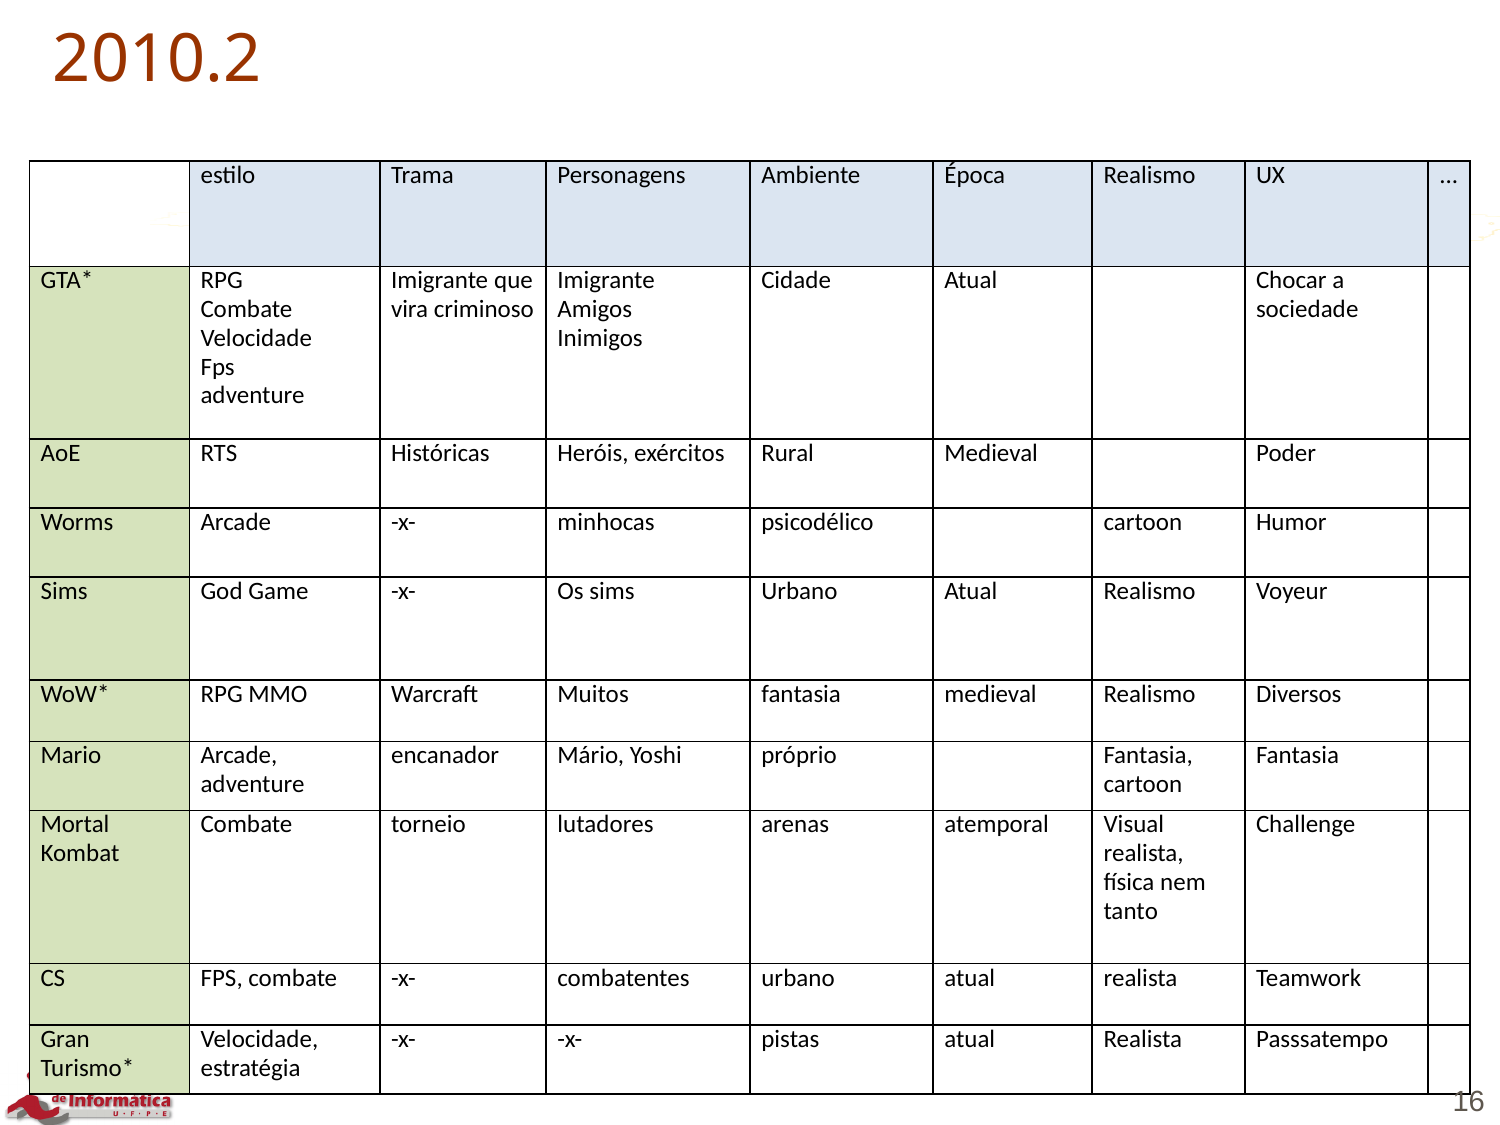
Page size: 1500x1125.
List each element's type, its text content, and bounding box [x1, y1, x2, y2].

table_cell Atual [934, 267, 1091, 438]
table_cell Humor [1246, 509, 1427, 576]
table_cell cartoon [1093, 509, 1244, 576]
table_cell [934, 509, 1091, 576]
table_cell próprio [751, 742, 932, 810]
table_cell fantasia [751, 681, 932, 741]
table_cell -x- [381, 1026, 545, 1093]
table_cell GTA* [30, 267, 189, 438]
table_cell [1429, 964, 1469, 1024]
table_cell Velocidade, estratégia [190, 1026, 379, 1093]
table_header [30, 162, 189, 266]
table_cell -x- [547, 1026, 749, 1093]
table_cell [1429, 1026, 1469, 1049]
table_cell [1093, 440, 1244, 507]
table_cell God Game [190, 578, 379, 679]
table_cell Challenge [1246, 811, 1427, 963]
table_header Trama [381, 162, 545, 266]
table_cell Medieval [934, 440, 1091, 507]
slide_number 16 [1187, 1049, 1500, 1125]
table_cell Históricas [381, 440, 545, 507]
table_cell RTS [190, 440, 379, 507]
table_cell [1429, 440, 1469, 507]
table_cell Combate [190, 811, 379, 963]
table_cell atual [934, 1026, 1091, 1093]
table_cell Atual [934, 578, 1091, 679]
table_cell [1429, 267, 1469, 438]
table_cell [1429, 578, 1469, 679]
table_cell Muitos [547, 681, 749, 741]
table_header UX [1246, 162, 1427, 266]
table_cell Imigrante que vira criminoso [381, 267, 545, 438]
table_cell medieval [934, 681, 1091, 741]
table_cell torneio [381, 811, 545, 963]
table_cell atemporal [934, 811, 1091, 963]
table_cell AoE [30, 440, 189, 507]
table_cell encanador [381, 742, 545, 810]
table_cell Fantasia, cartoon [1093, 742, 1244, 810]
table_header Época [934, 162, 1091, 266]
table_cell [1429, 681, 1469, 741]
table_cell Mario [30, 742, 189, 810]
table_header Ambiente [751, 162, 932, 266]
table_cell CS [30, 964, 189, 1024]
table_cell Rural [751, 440, 932, 507]
table_cell Cidade [751, 267, 932, 438]
table_cell atual [934, 964, 1091, 1024]
table_cell [1429, 742, 1469, 810]
table_cell Heróis, exércitos [547, 440, 749, 507]
table_cell urbano [751, 964, 932, 1024]
table_cell Warcraft [381, 681, 545, 741]
table_cell arenas [751, 811, 932, 963]
table_cell [1093, 267, 1244, 438]
table_cell Fantasia [1246, 742, 1427, 810]
table_header Personagens [547, 162, 749, 266]
table_cell Realismo [1093, 578, 1244, 679]
table_cell Imigrante Amigos Inimigos [547, 267, 749, 438]
table_cell realista [1093, 964, 1244, 1024]
table_cell Mário, Yoshi [547, 742, 749, 810]
table_cell Arcade, adventure [190, 742, 379, 810]
table_cell [934, 742, 1091, 810]
picture [0, 1062, 175, 1125]
table_cell Os sims [547, 578, 749, 679]
table_cell psicodélico [751, 509, 932, 576]
table_header estilo [190, 162, 379, 266]
table_cell [1429, 509, 1469, 576]
table_cell Diversos [1246, 681, 1427, 741]
table_cell Realismo [1093, 681, 1244, 741]
table_cell -x- [381, 964, 545, 1024]
table_cell Gran Turismo* [30, 1026, 189, 1093]
table_header ... [1429, 162, 1469, 266]
table_cell minhocas [547, 509, 749, 576]
table_cell -x- [381, 509, 545, 576]
table_cell Arcade [190, 509, 379, 576]
table_cell Voyeur [1246, 578, 1427, 679]
table_cell FPS, combate [190, 964, 379, 1024]
table_cell Urbano [751, 578, 932, 679]
table_cell pistas [751, 1026, 932, 1093]
table_cell Mortal Kombat [30, 811, 189, 963]
table_cell Sims [30, 578, 189, 679]
table_cell -x- [381, 578, 545, 679]
table_cell Teamwork [1246, 964, 1427, 1024]
table_cell Realista [1093, 1026, 1244, 1093]
table_cell Worms [30, 509, 189, 576]
table_cell RPG Combate Velocidade Fps adventure [190, 267, 379, 438]
table_cell RPG MMO [190, 681, 379, 741]
title 2010.2 [37, 12, 1434, 102]
table_cell Chocar a sociedade [1246, 267, 1427, 438]
table_cell lutadores [547, 811, 749, 963]
table_cell WoW* [30, 681, 189, 741]
table_cell [1429, 811, 1469, 963]
table_cell Visual realista, física nem tanto [1093, 811, 1244, 963]
table_cell Poder [1246, 440, 1427, 507]
table_cell Passsatempo [1246, 1026, 1427, 1049]
table_cell combatentes [547, 964, 749, 1024]
table_header Realismo [1093, 162, 1244, 266]
